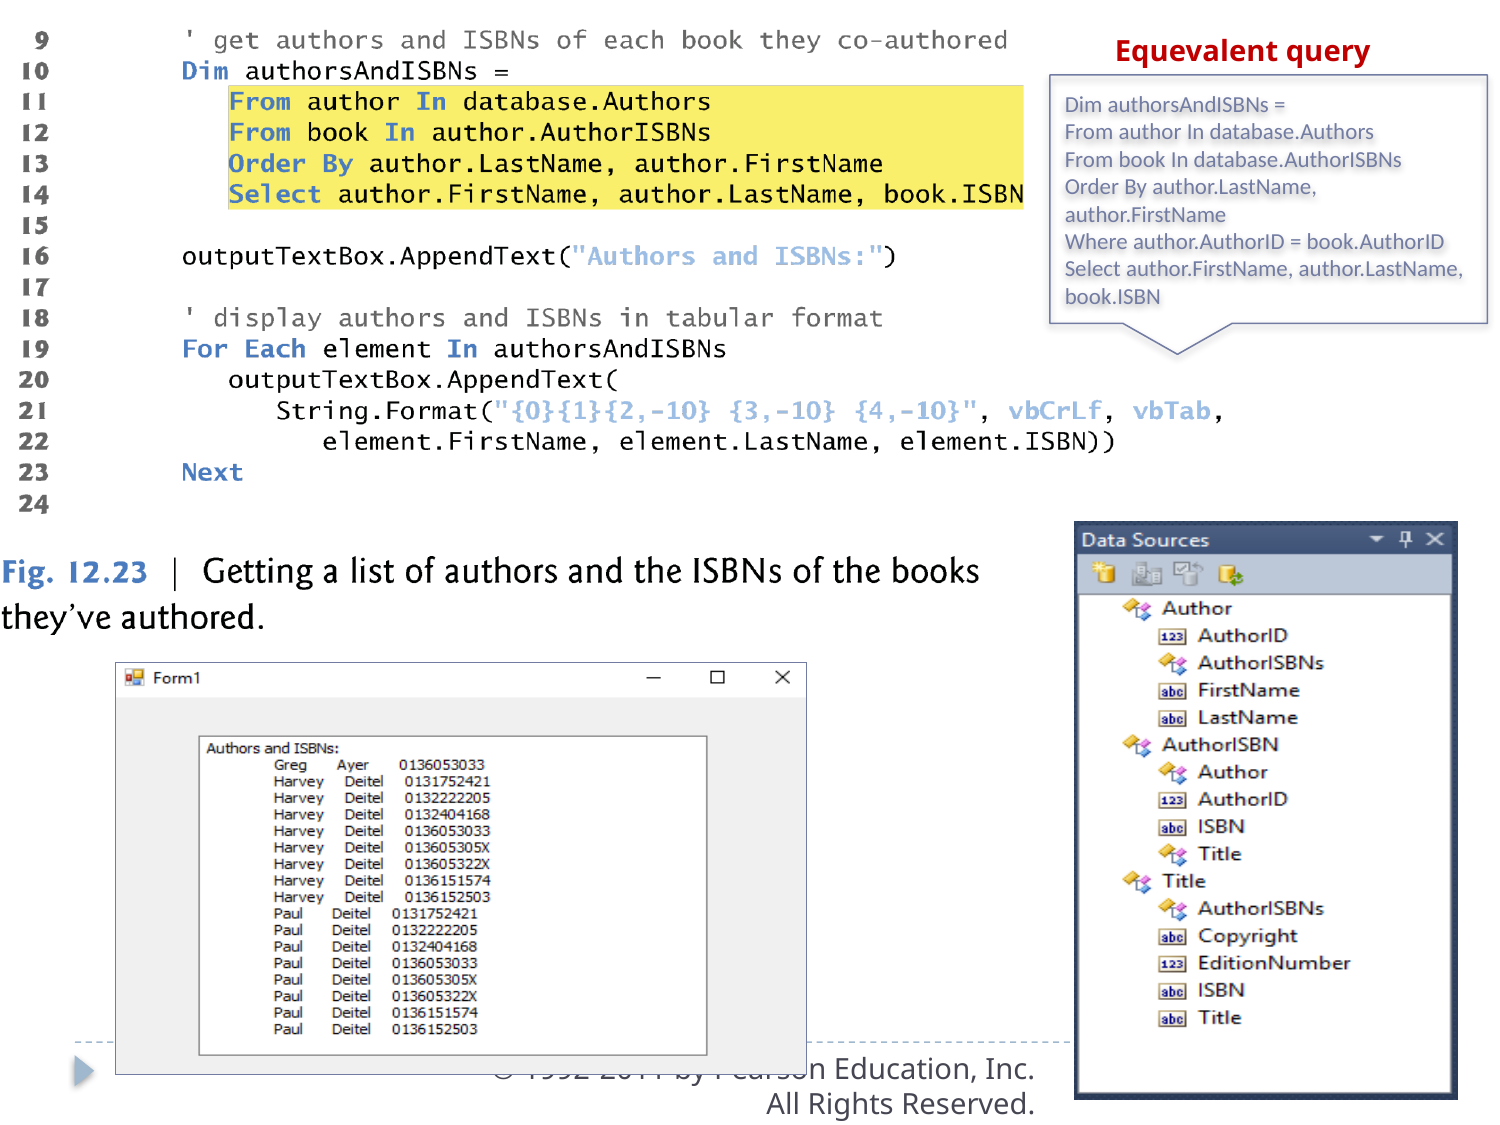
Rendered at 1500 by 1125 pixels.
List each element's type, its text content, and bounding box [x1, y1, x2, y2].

text_box Equevalent query [1243, 24, 1438, 75]
text_box Dim authorsAndISBNs = From author In database.Authors From book In database.AuthorISBNs Order By author.LastName, author.FirstName Where author.AuthorID = book.AuthorID Select author.FirstName, author.LastName, book.ISBN [1243, 74, 1489, 325]
picture [115, 662, 807, 1076]
picture [0, 8, 1459, 1101]
footer © 1992-2011 by Pearson Education, Inc. All Rights Reserved. [475, 1042, 1051, 1103]
